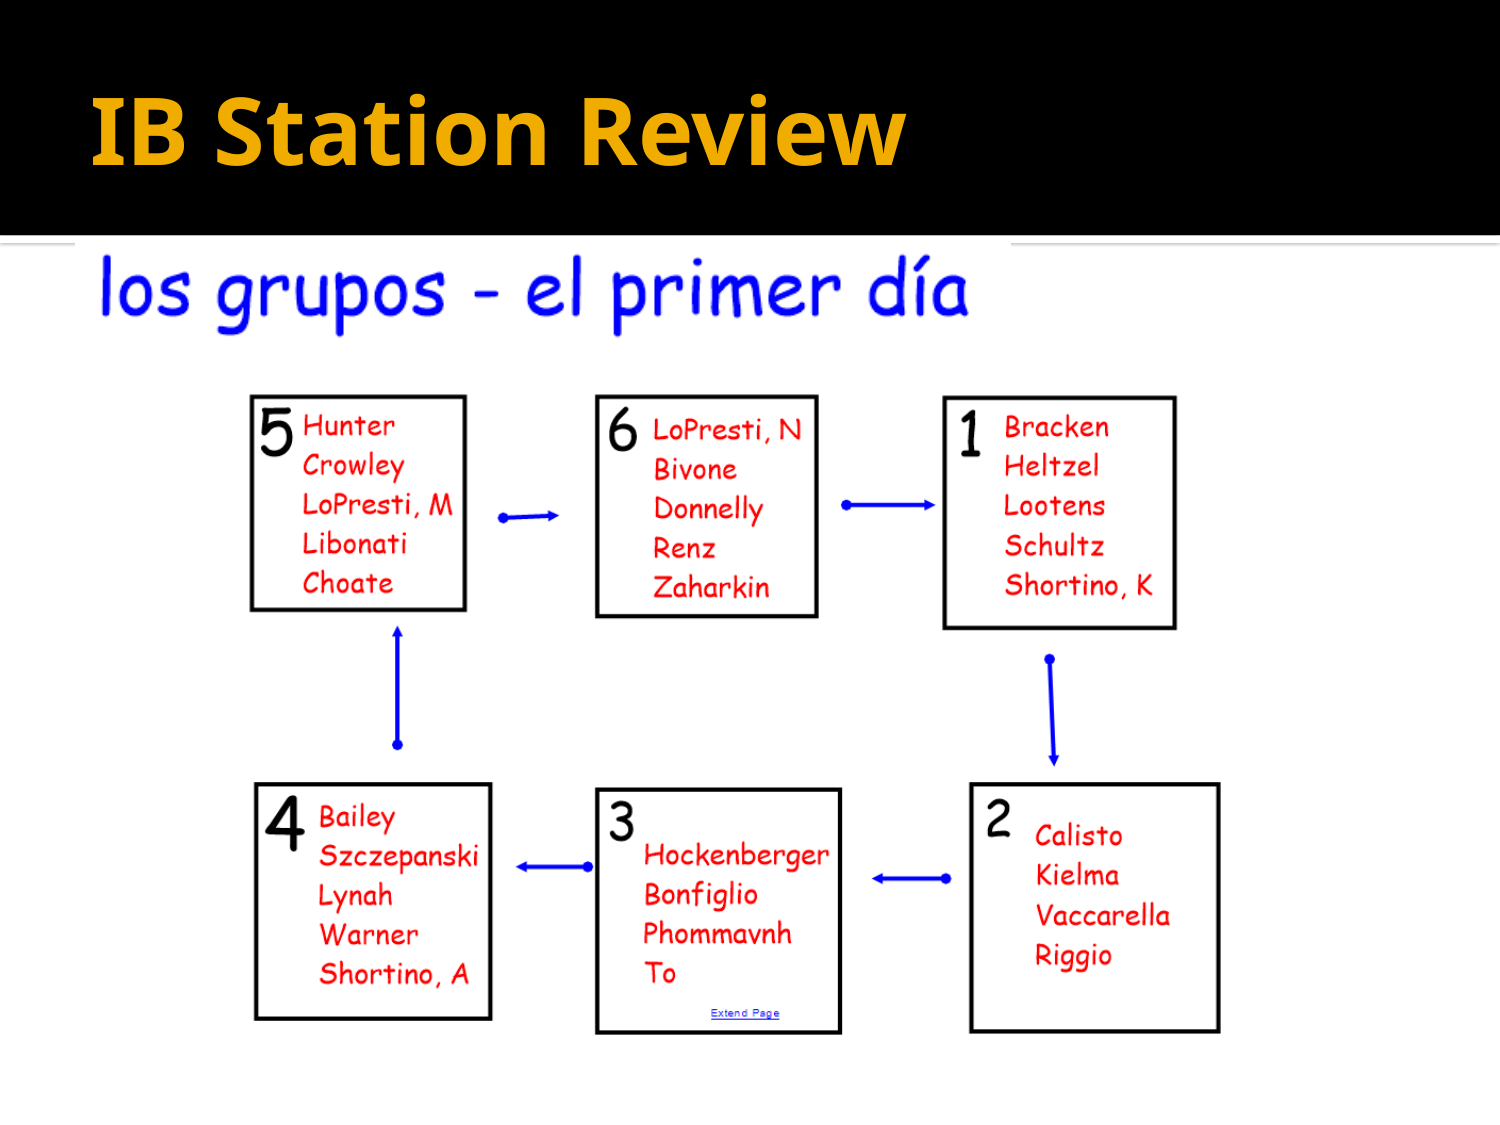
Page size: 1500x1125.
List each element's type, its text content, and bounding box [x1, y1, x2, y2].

picture [74, 237, 1011, 366]
title IB Station Review [75, 25, 1425, 231]
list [224, 387, 1271, 1040]
